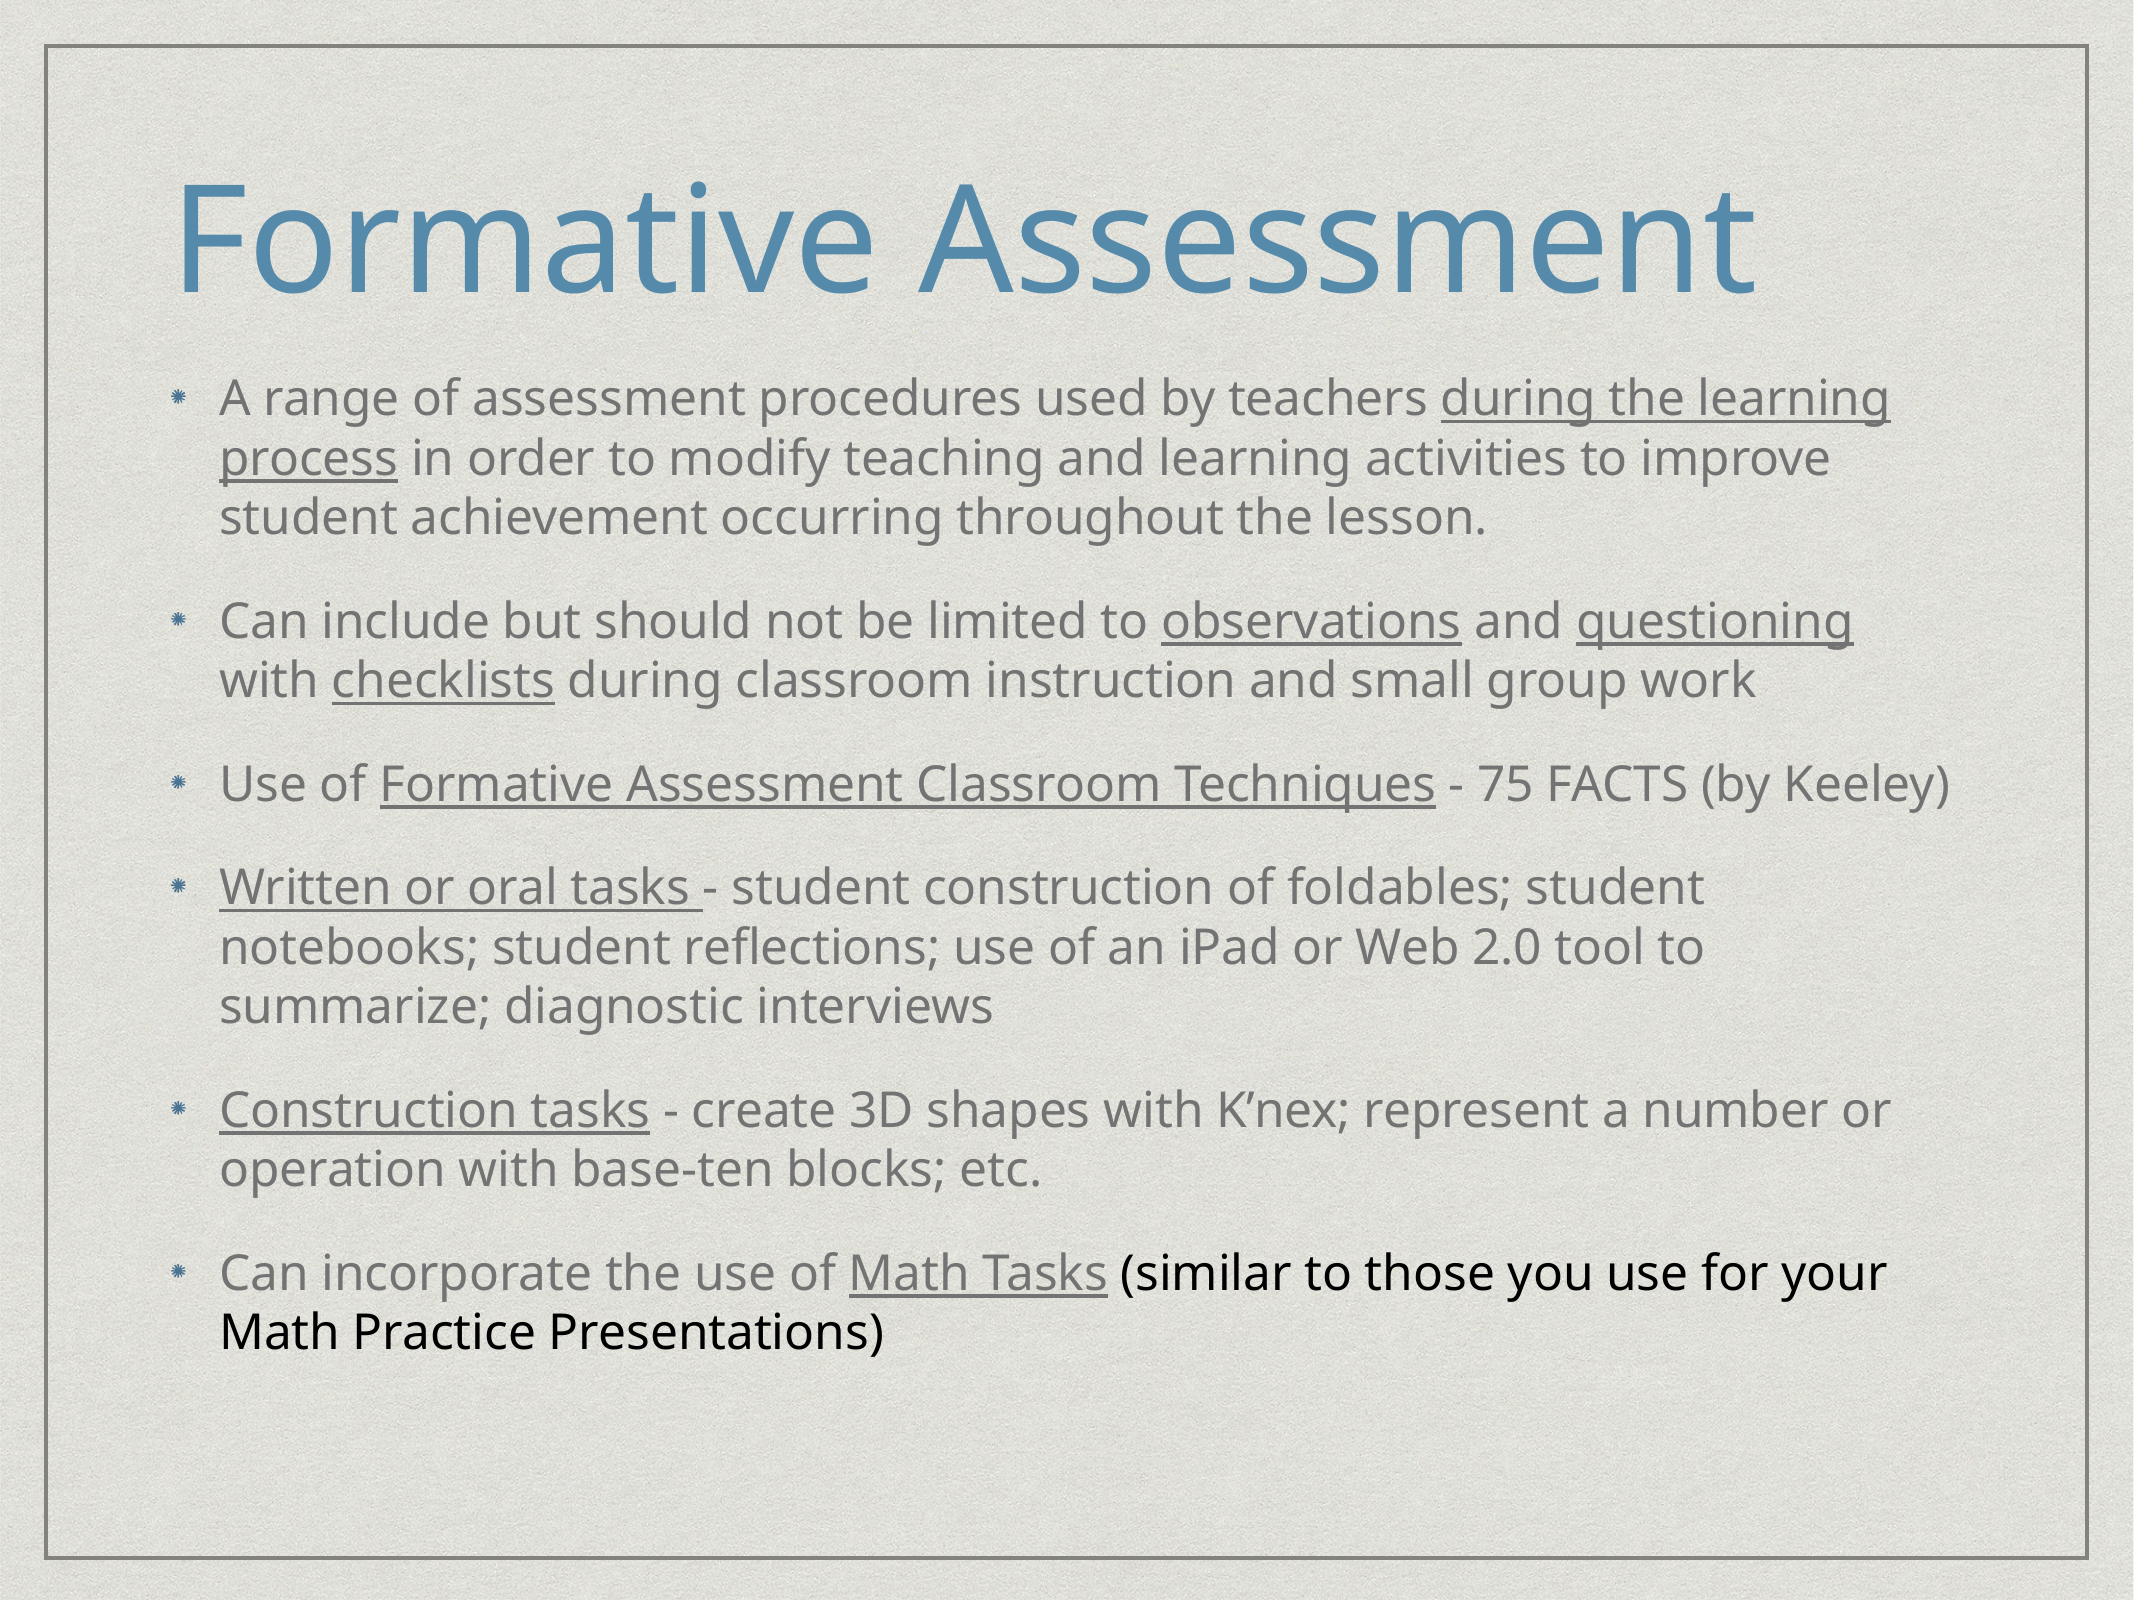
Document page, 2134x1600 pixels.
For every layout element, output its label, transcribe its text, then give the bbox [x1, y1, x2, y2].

list A range of assessment procedures used by teachers during the learning process in order to modify teaching and learning activities to improve student achievement occurring throughout the lesson. Can include but should not be limited to observations and questioning with checklists during classroom instruction and small group work Use of Formative Assessment Classroom Techniques - 75 FACTS (by Keeley) Written or oral tasks - student construction of foldables; student notebooks; student reflections; use of an iPad or Web 2.0 tool to summarize; diagnostic interviews Construction tasks - create 3D shapes with K’nex; represent a number or operation with base-ten blocks; etc. Can incorporate the use of Math Tasks (similar to those you use for your Math Practice Presentations) [170, 333, 1963, 1393]
picture [0, 0, 2134, 1600]
title Formative Assessment [170, 43, 1963, 333]
